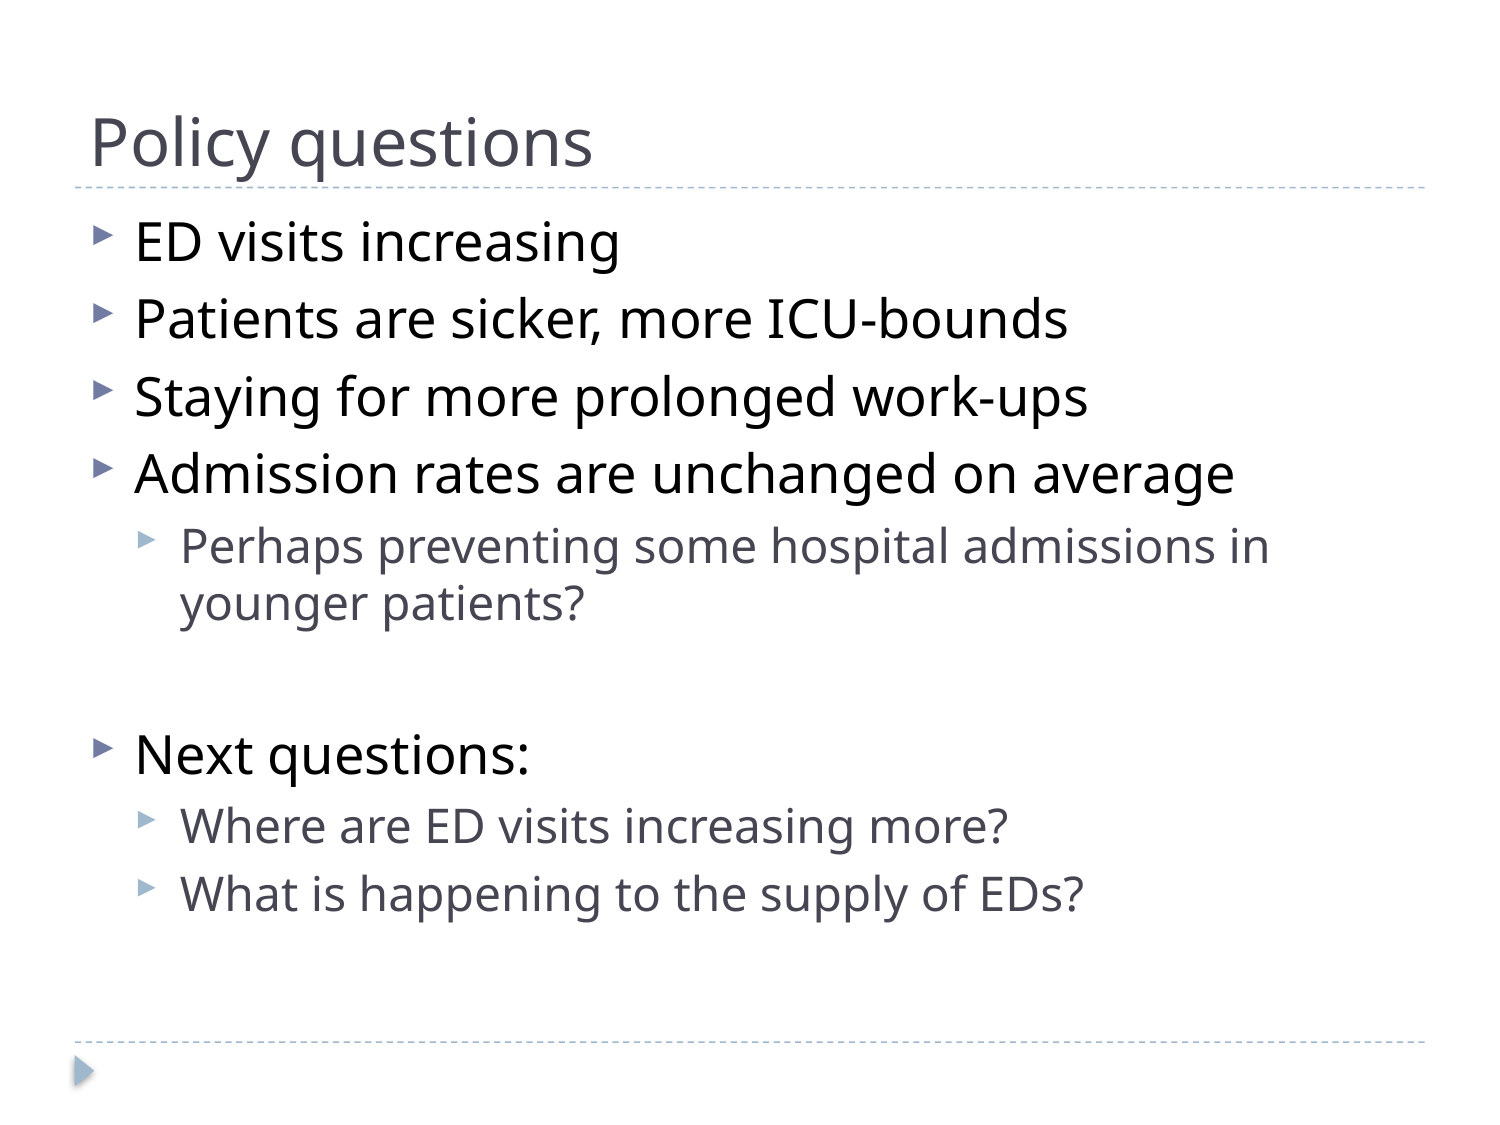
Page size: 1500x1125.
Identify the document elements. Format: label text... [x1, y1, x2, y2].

title Policy questions [75, 24, 1425, 188]
list ED visits increasing Patients are sicker, more ICU-bounds Staying for more prolonged work-ups Admission rates are unchanged on average Perhaps preventing some hospital admissions in younger patients? Next questions: Where are ED visits increasing more? What is happening to the supply of EDs? [75, 200, 1425, 1010]
